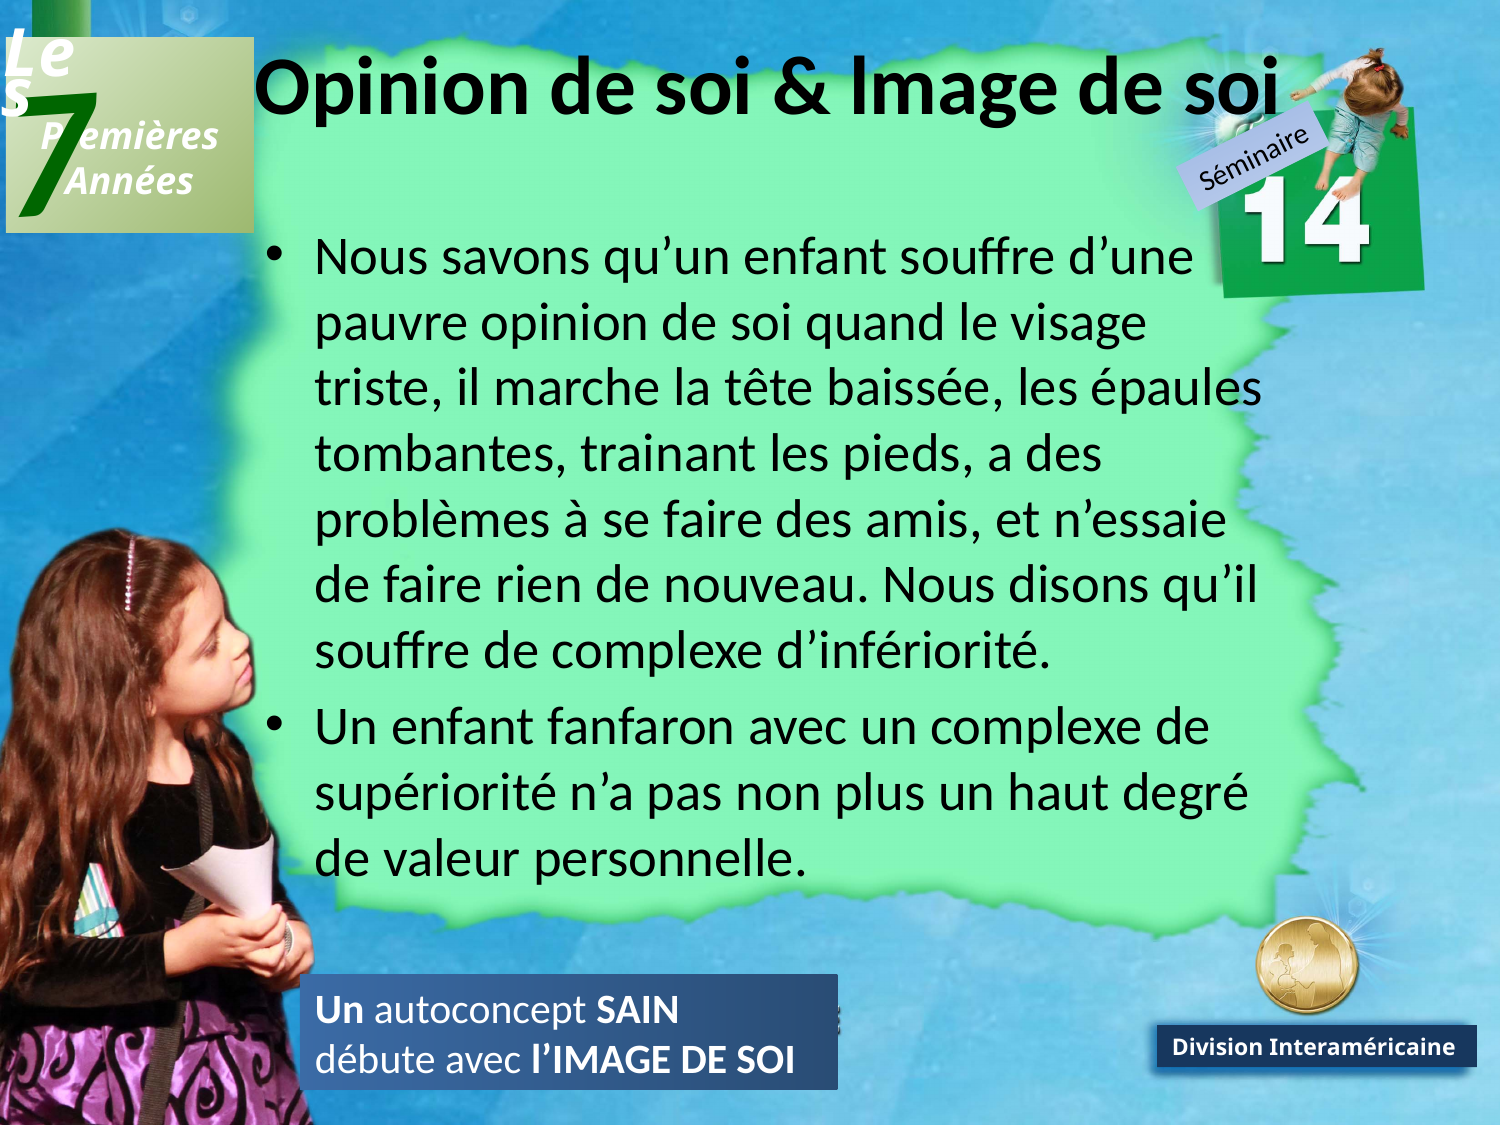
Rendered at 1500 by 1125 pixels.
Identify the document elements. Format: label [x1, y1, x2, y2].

text_box [0, 24, 255, 263]
picture [0, 0, 1500, 1125]
